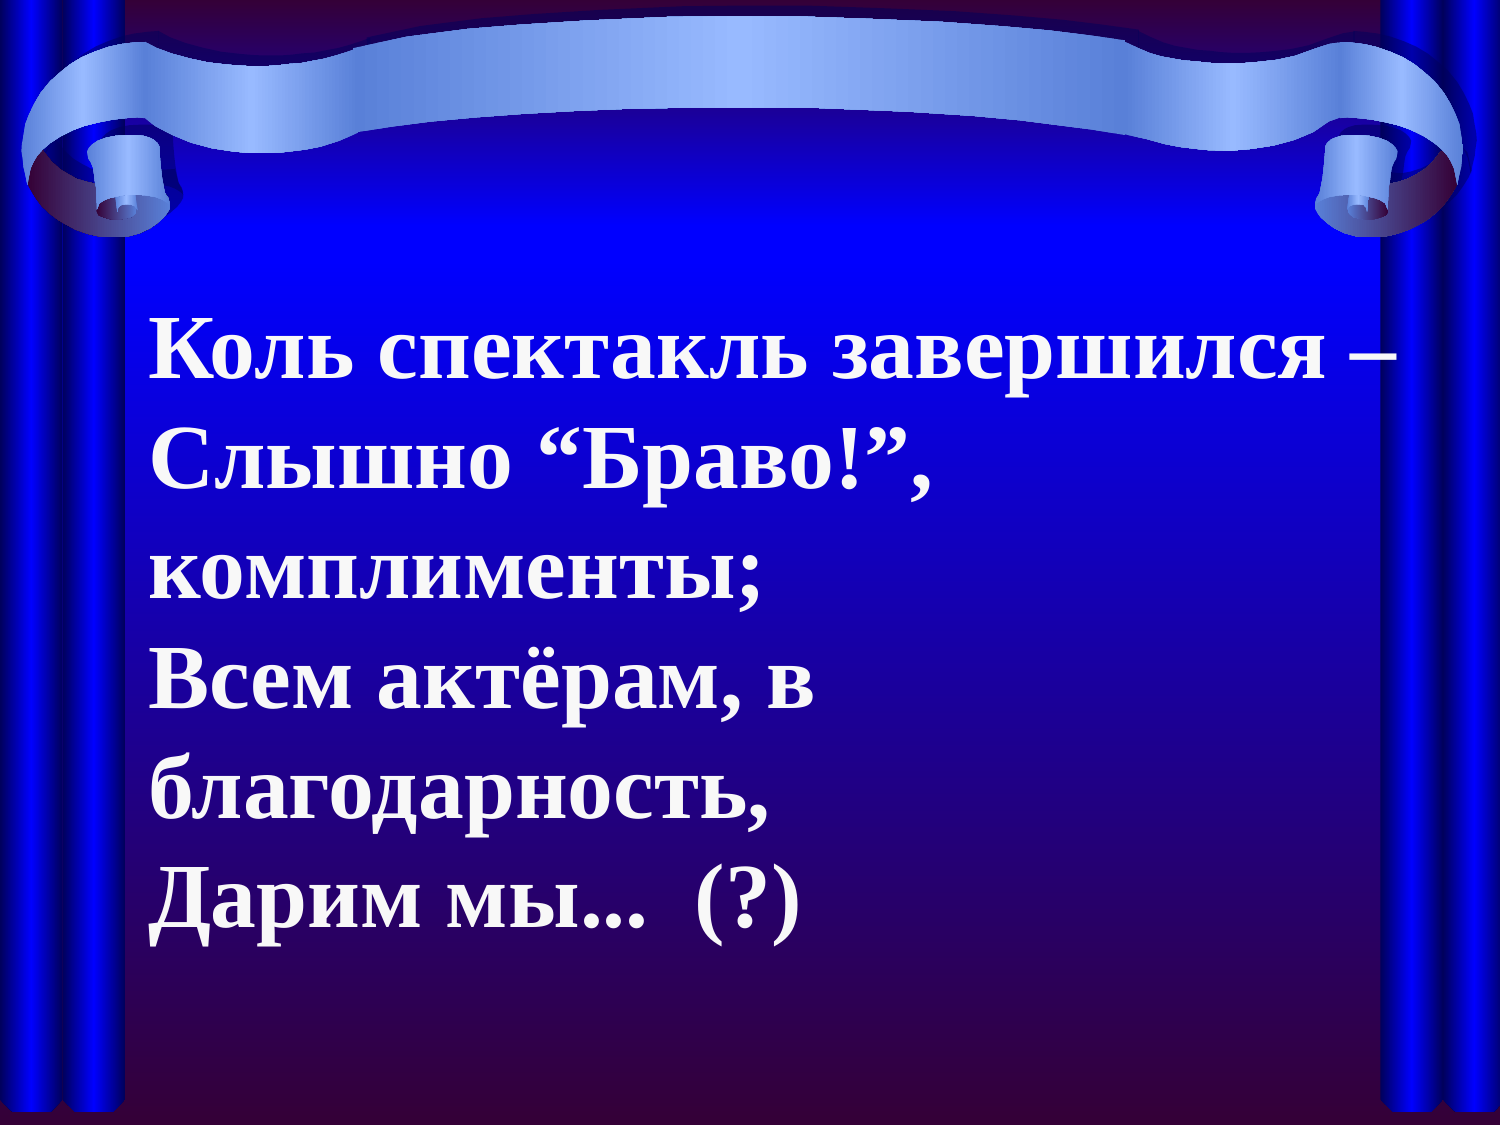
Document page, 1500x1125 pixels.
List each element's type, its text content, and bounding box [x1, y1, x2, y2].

list Коль спектакль завершился – Слышно “Браво!”, комплименты; Всем актёрам, в благодарность, Дарим мы... (?) [76, 278, 1448, 1051]
